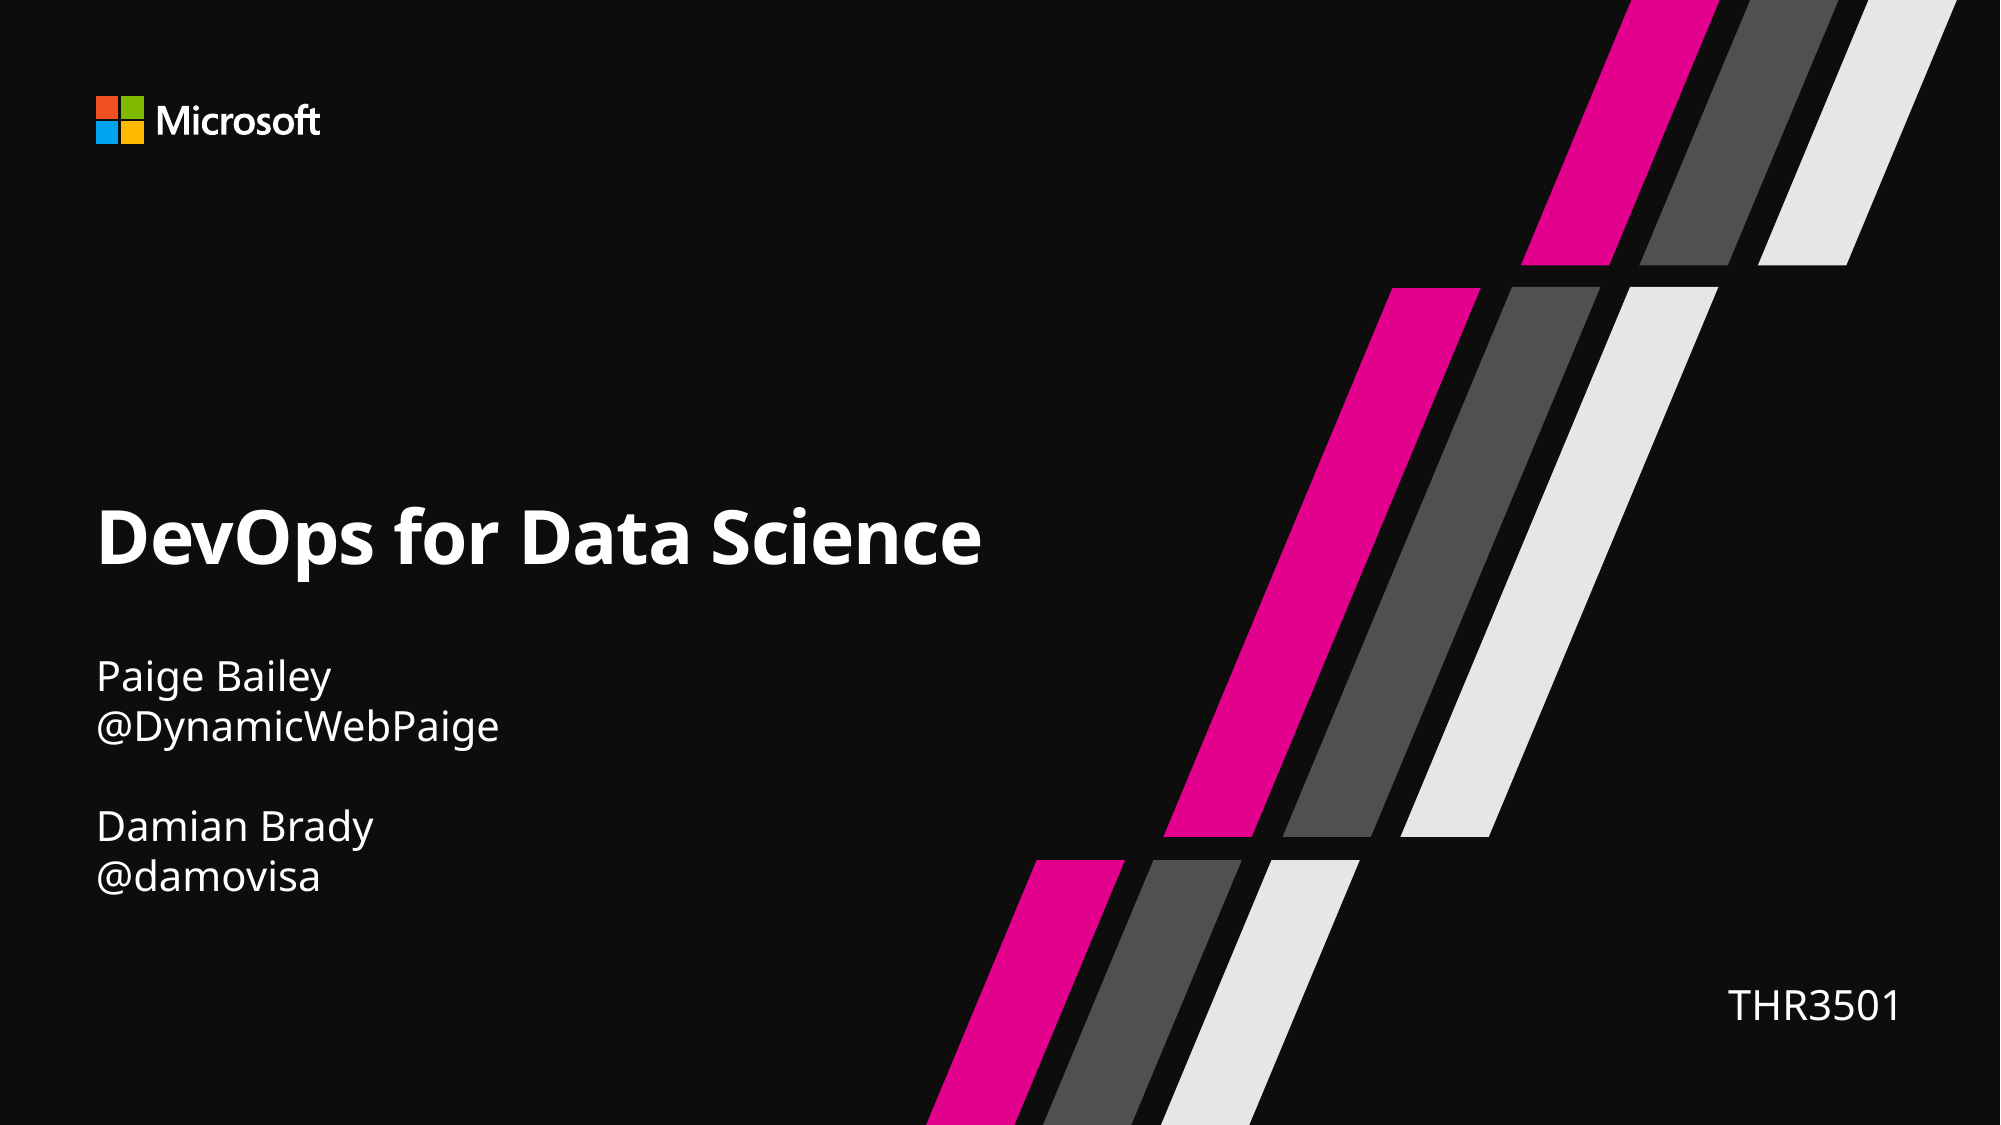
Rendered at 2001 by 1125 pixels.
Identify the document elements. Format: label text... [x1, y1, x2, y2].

list THR3501 [1409, 977, 1905, 1029]
list Paige Bailey @DynamicWebPaige Damian Brady @damovisa [95, 650, 1191, 903]
title DevOps for Data Science [95, 488, 1191, 580]
